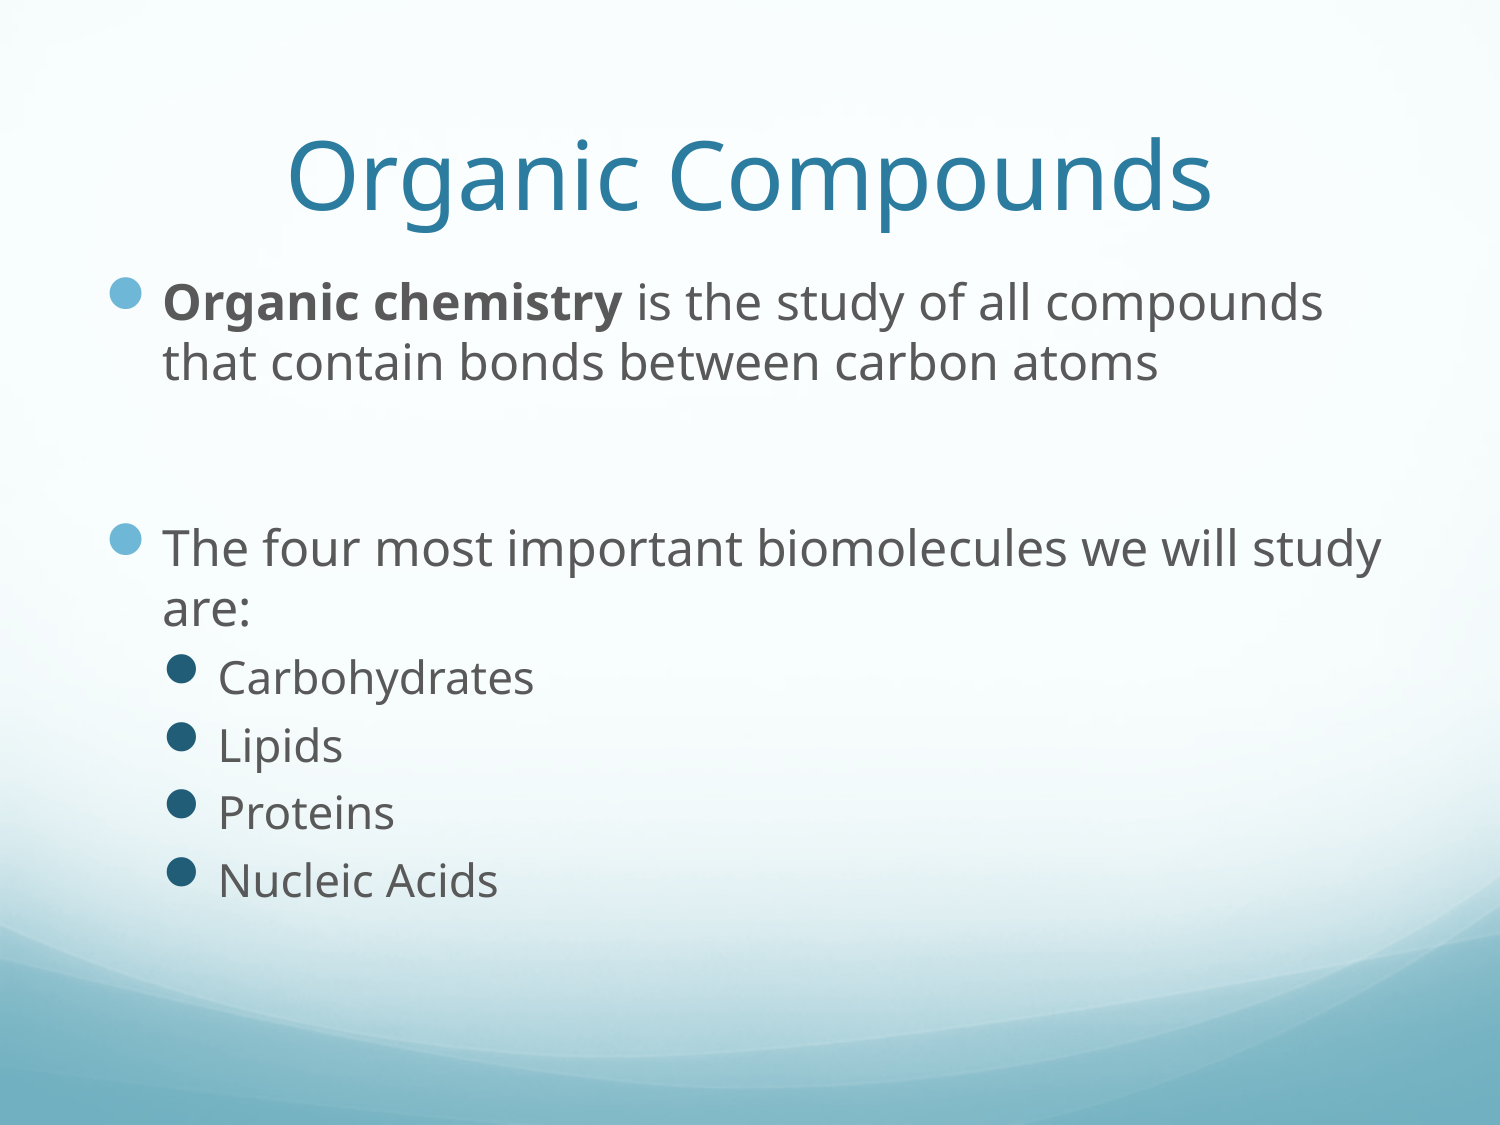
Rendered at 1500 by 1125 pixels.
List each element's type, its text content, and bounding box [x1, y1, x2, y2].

list Organic chemistry is the study of all compounds that contain bonds between carbon atoms The four most important biomolecules we will study are: Carbohydrates Lipids Proteins Nucleic Acids [90, 262, 1410, 975]
title Organic Compounds [90, 17, 1410, 237]
